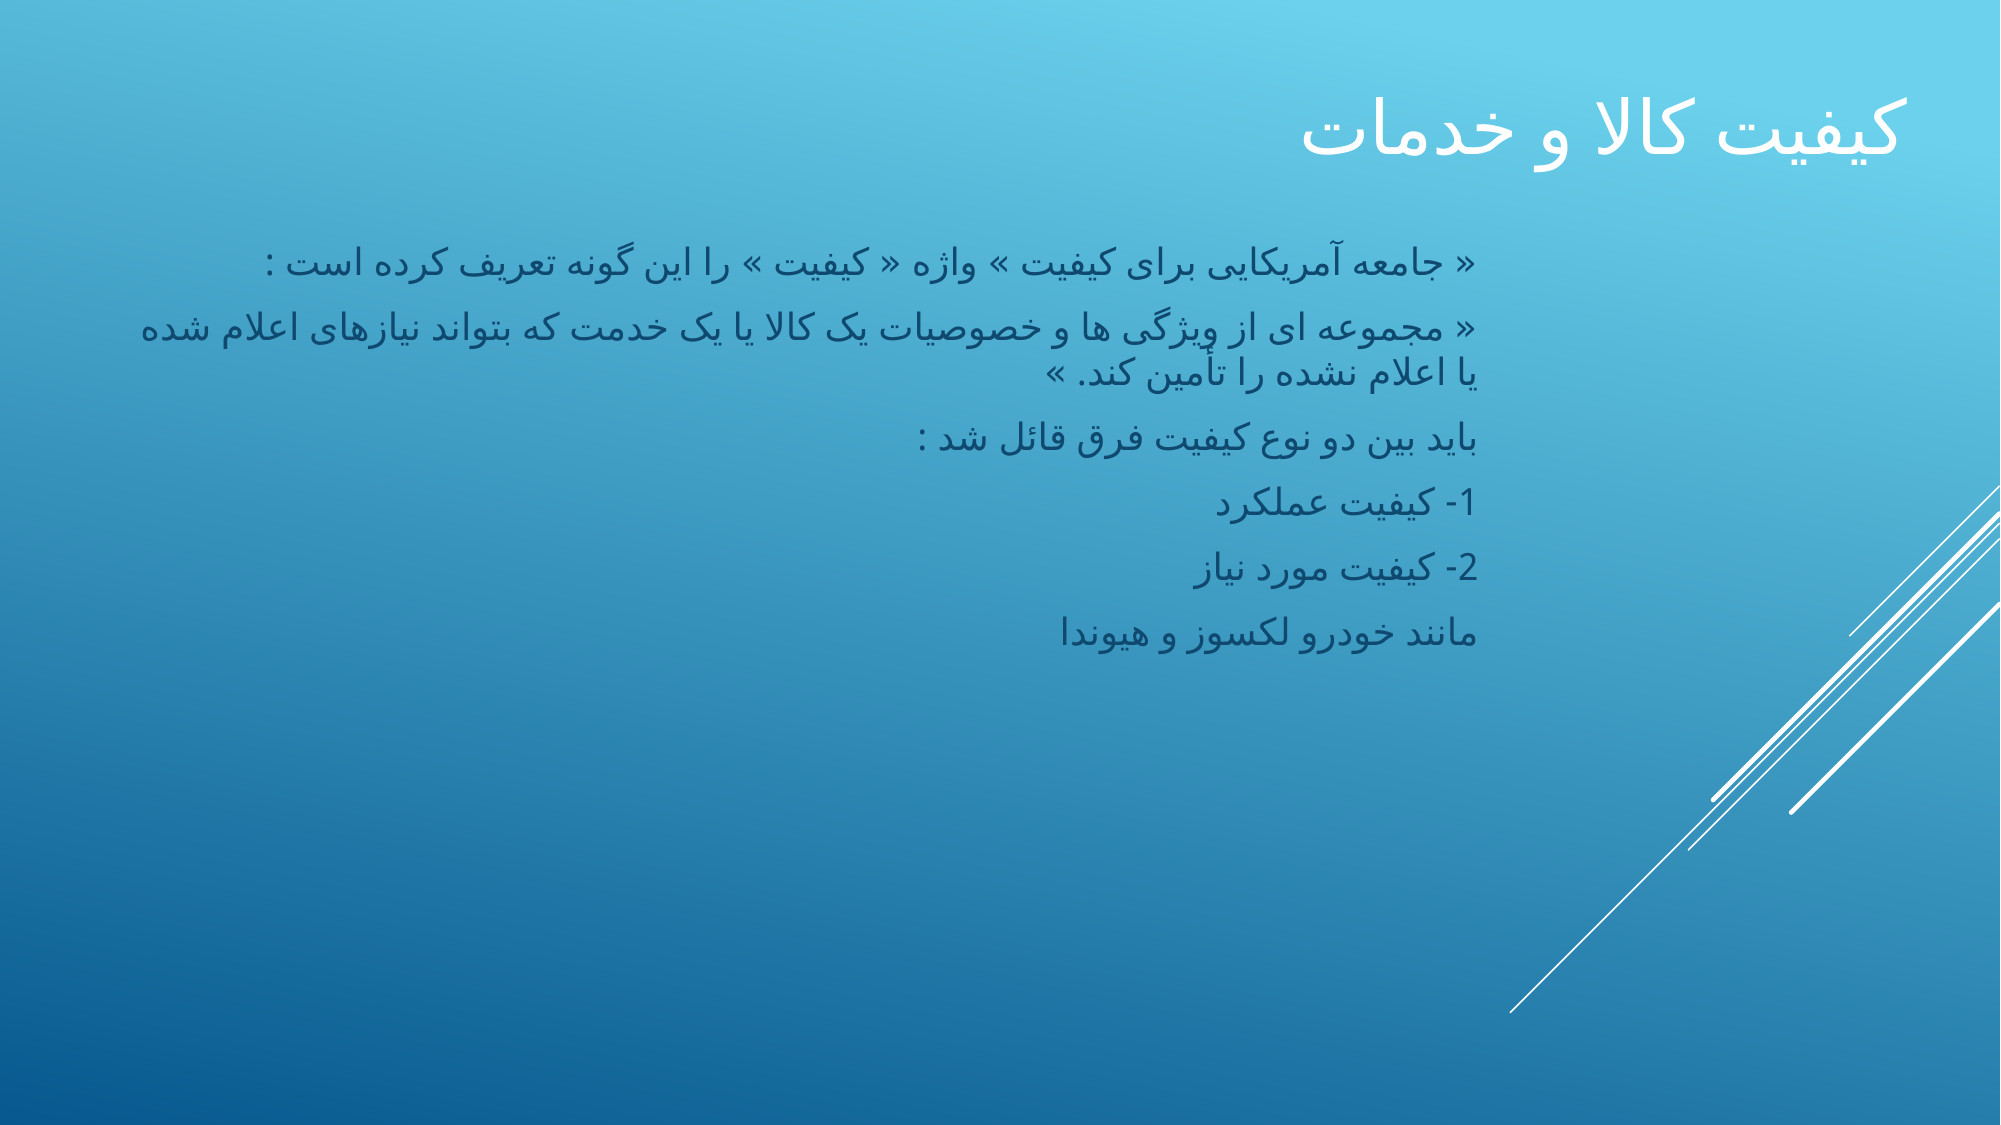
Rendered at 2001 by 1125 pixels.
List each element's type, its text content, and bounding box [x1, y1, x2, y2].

title کیفیت کالا و خدمات [522, 60, 1923, 177]
list « جامعه آمریکایی برای کیفیت » واژه « کیفیت » را این گونه تعریف کرده است : « مجموعه ای از ویژگی ها و خصوصیات یک کالا یا یک خدمت که بتواند نیازهای اعلام شده یا اعلام نشده را تأمین کند. » باید بین دو نوع کیفیت فرق قائل شد : 1- کیفیت عملکرد 2- کیفیت مورد نیاز مانند خودرو لکسوز و هیوندا [93, 230, 1494, 970]
